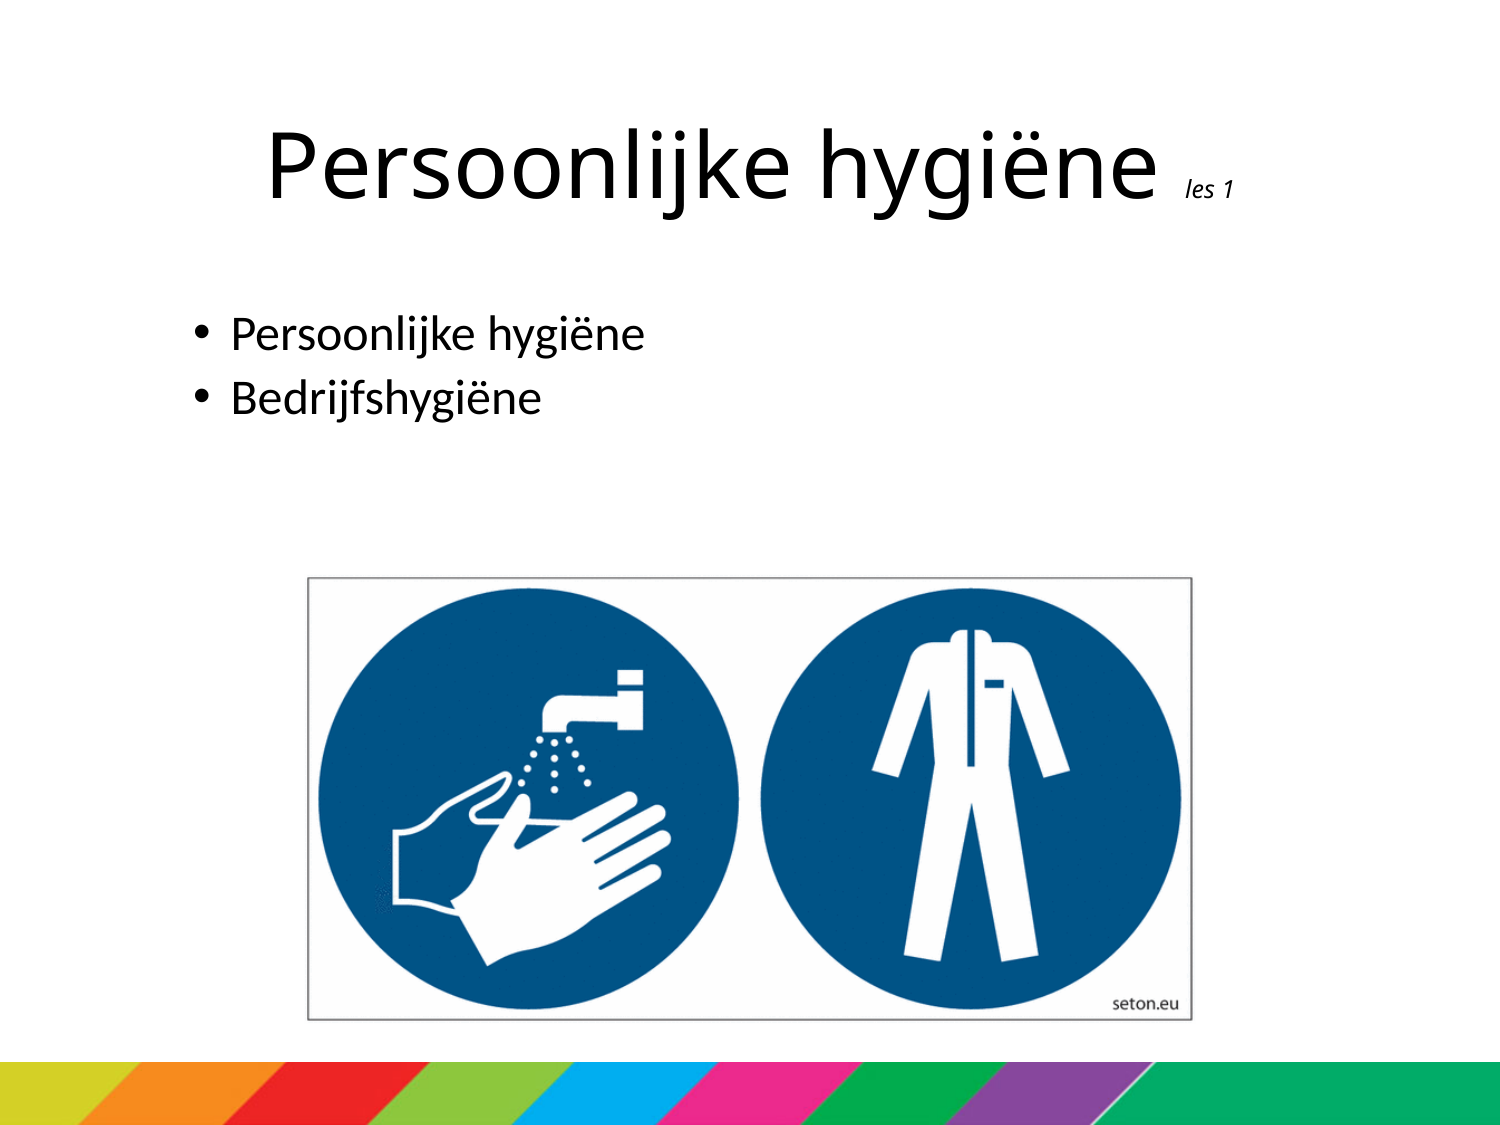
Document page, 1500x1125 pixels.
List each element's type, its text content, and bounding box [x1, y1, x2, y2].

title Persoonlijke hygiëne les 1 [103, 59, 1397, 278]
picture [656, 1062, 1500, 1125]
list Persoonlijke hygiëne Bedrijfshygiëne [103, 299, 1397, 1014]
picture [0, 1062, 574, 1125]
picture [304, 574, 1196, 1024]
